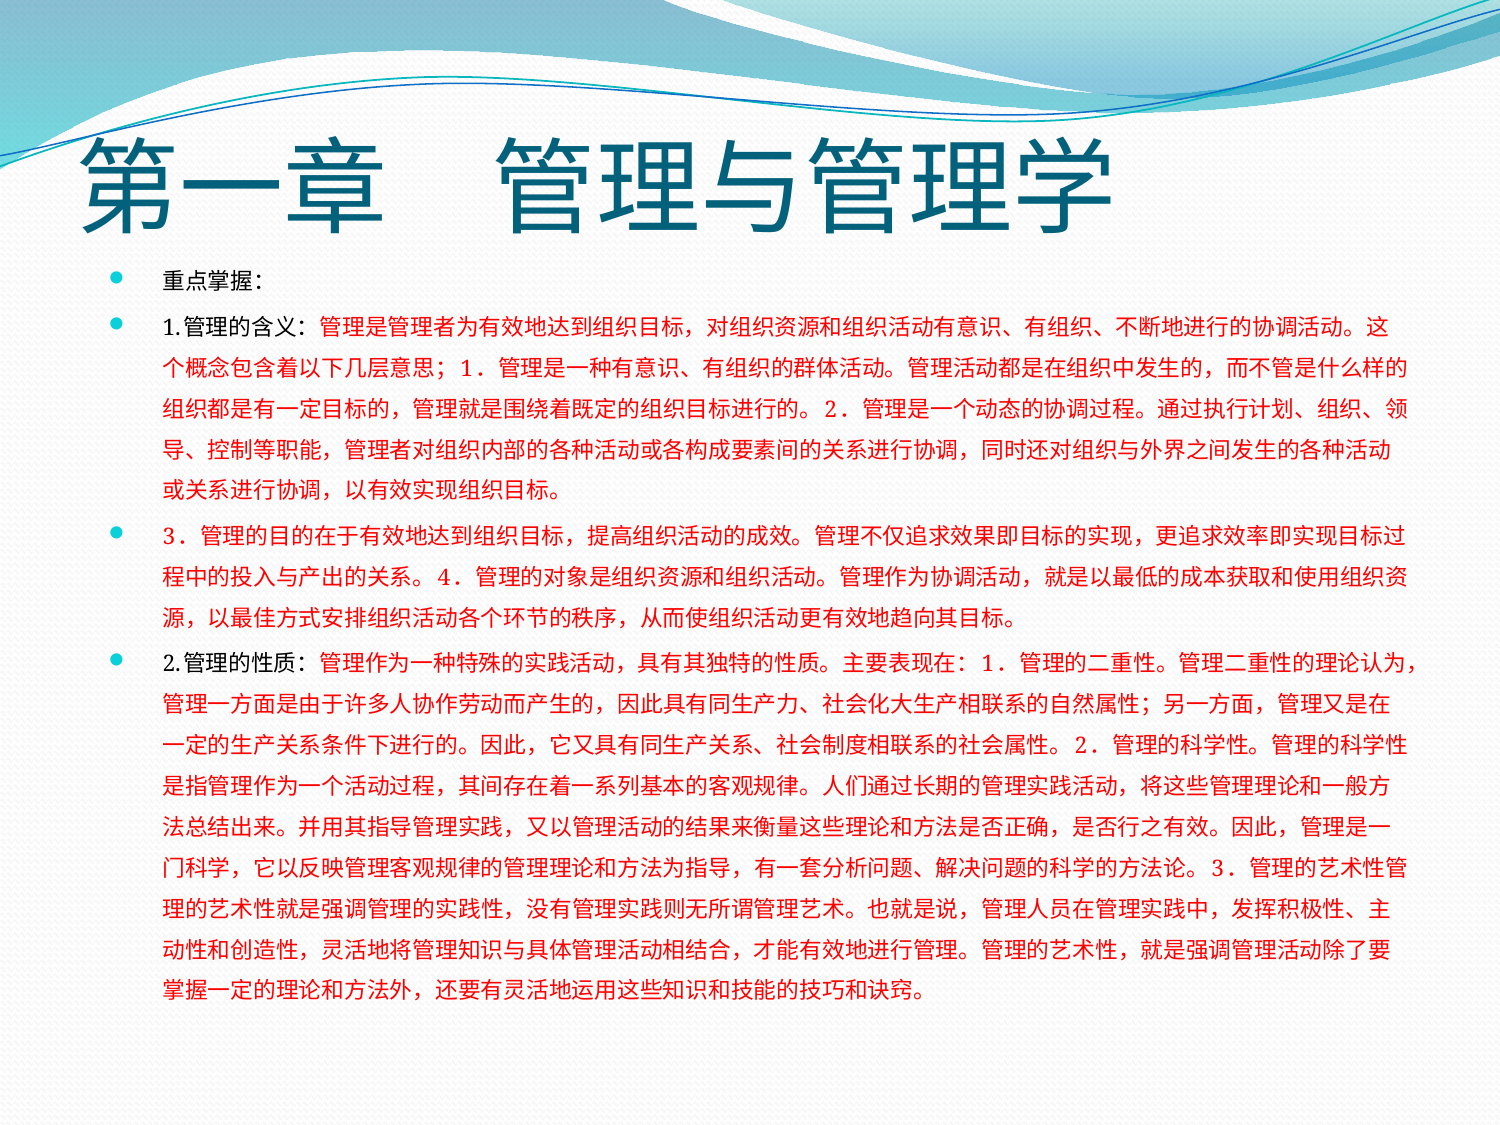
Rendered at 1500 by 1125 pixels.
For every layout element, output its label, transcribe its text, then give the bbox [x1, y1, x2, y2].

list 重点掌握： 1.管理的含义：管理是管理者为有效地达到组织目标，对组织资源和组织活动有意识、有组织、不断地进行的协调活动。这个概念包含着以下几层意思；1．管理是一种有意识、有组织的群体活动。管理活动都是在组织中发生的，而不管是什么样的组织都是有一定目标的，管理就是围绕着既定的组织目标进行的。2．管理是一个动态的协调过程。通过执行计划、组织、领导、控制等职能，管理者对组织内部的各种活动或各构成要素间的关系进行协调，同时还对组织与外界之间发生的各种活动或关系进行协调，以有效实现组织目标。 3．管理的目的在于有效地达到组织目标，提高组织活动的成效。管理不仅追求效果即目标的实现，更追求效率即实现目标过程中的投入与产出的关系。4．管理的对象是组织资源和组织活动。管理作为协调活动，就是以最低的成本获取和使用组织资源，以最佳方式安排组织活动各个环节的秩序，从而使组织活动更有效地趋向其目标。 2.管理的性质：管理作为一种特殊的实践活动，具有其独特的性质。主要表现在：1．管理的二重性。管理二重性的理论认为，管理一方面是由于许多人协作劳动而产生的，因此具有同生产力、社会化大生产相联系的自然属性；另一方面，管理又是在一定的生产关系条件下进行的。因此，它又具有同生产关系、社会制度相联系的社会属性。2．管理的科学性。管理的科学性是指管理作为一个活动过程，其间存在着一系列基本的客观规律。人们通过长期的管理实践活动，将这些管理理论和一般方法总结出来。并用其指导管理实践，又以管理活动的结果来衡量这些理论和方法是否正确，是否行之有效。因此，管理是一门科学，它以反映管理客观规律的管理理论和方法为指导，有一套分析问题、解决问题的科学的方法论。3．管理的艺术性管理的艺术性就是强调管理的实践性，没有管理实践则无所谓管理艺术。也就是说，管理人员在管理实践中，发挥积极性、主动性和创造性，灵活地将管理知识与具体管理活动相结合，才能有效地进行管理。管理的艺术性，就是强调管理活动除了要掌握一定的理论和方法外，还要有灵活地运用这些知识和技能的技巧和诀窍。 [93, 246, 1425, 1038]
title 第一章 管理与管理学 [75, 58, 1425, 247]
